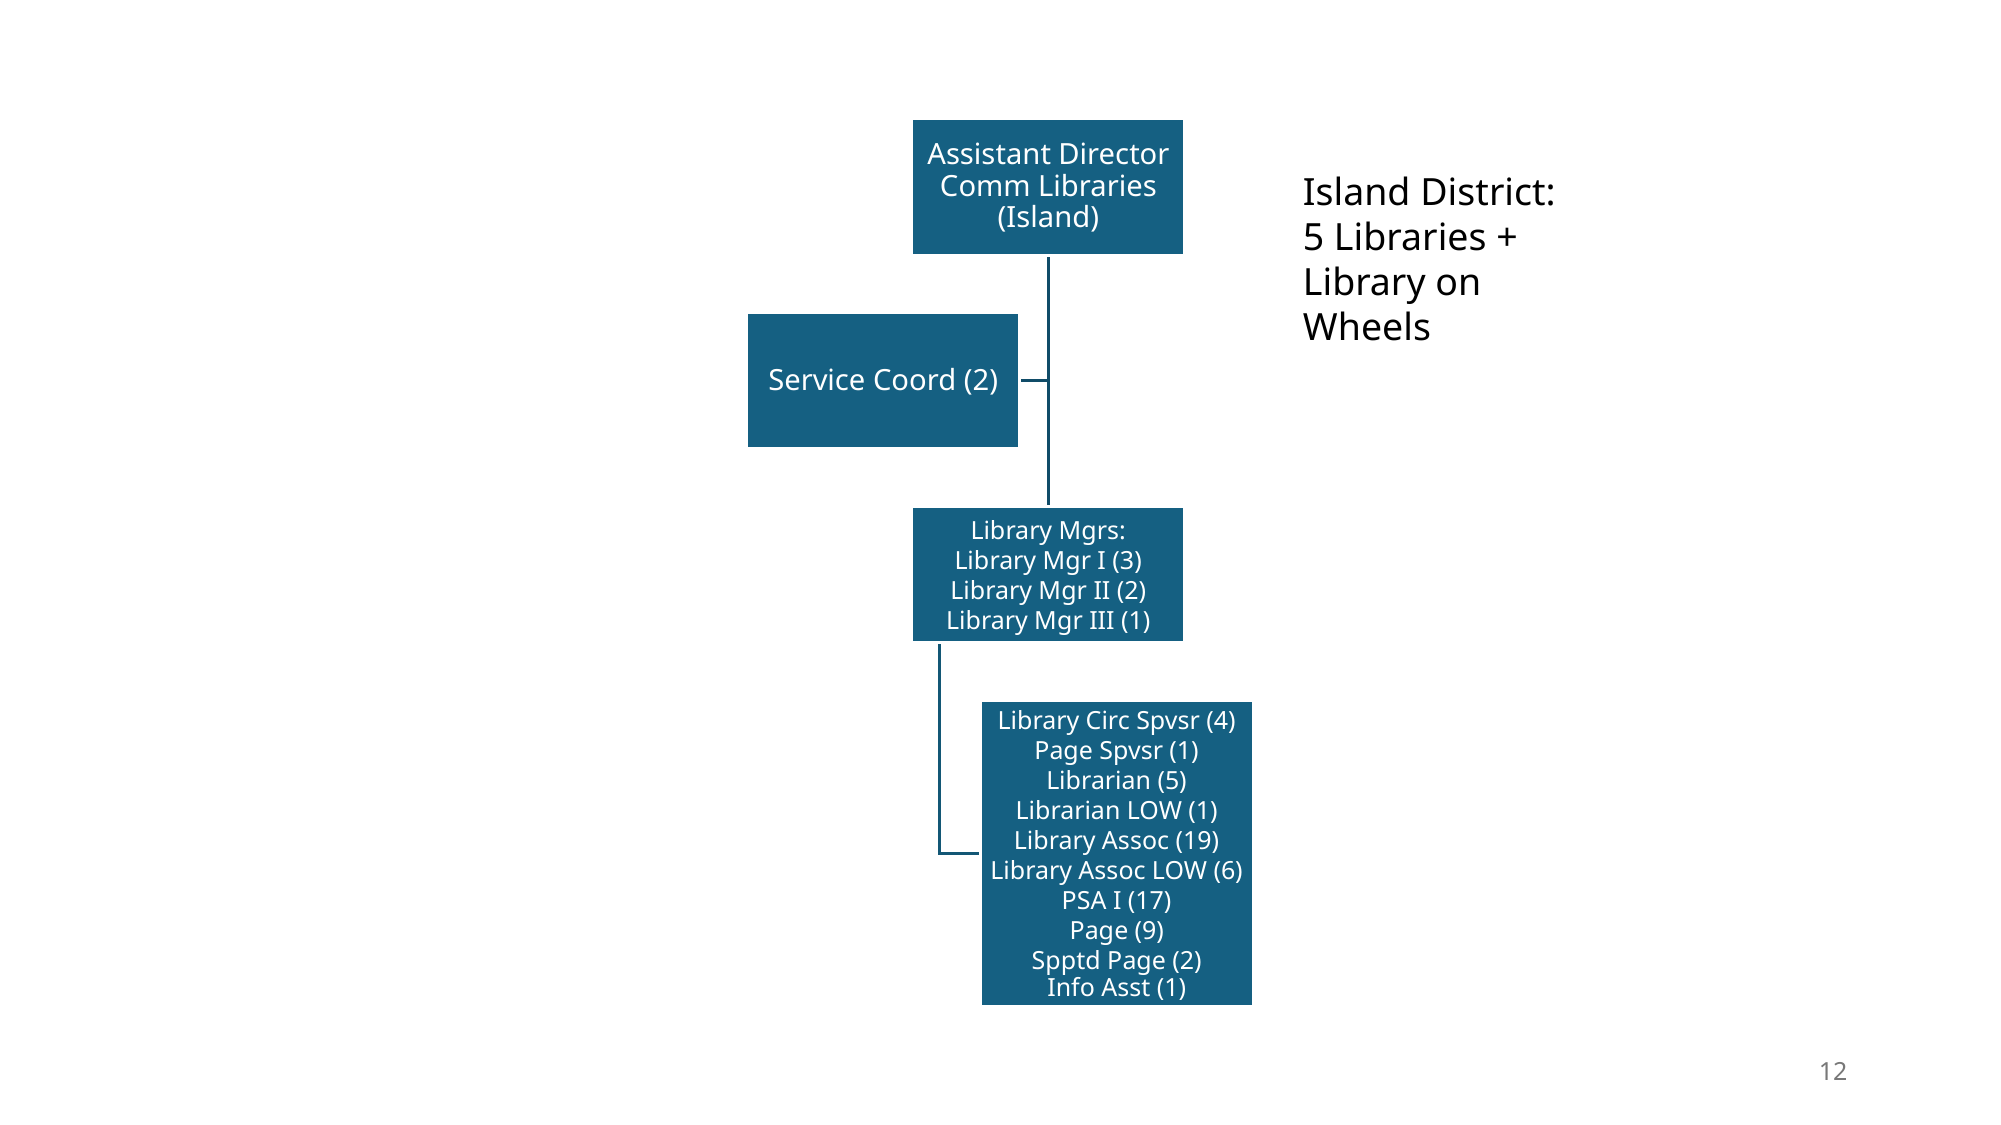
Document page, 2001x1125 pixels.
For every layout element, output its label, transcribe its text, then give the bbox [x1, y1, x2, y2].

slide_number 12 [1412, 1042, 1863, 1103]
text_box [332, 117, 1668, 1008]
